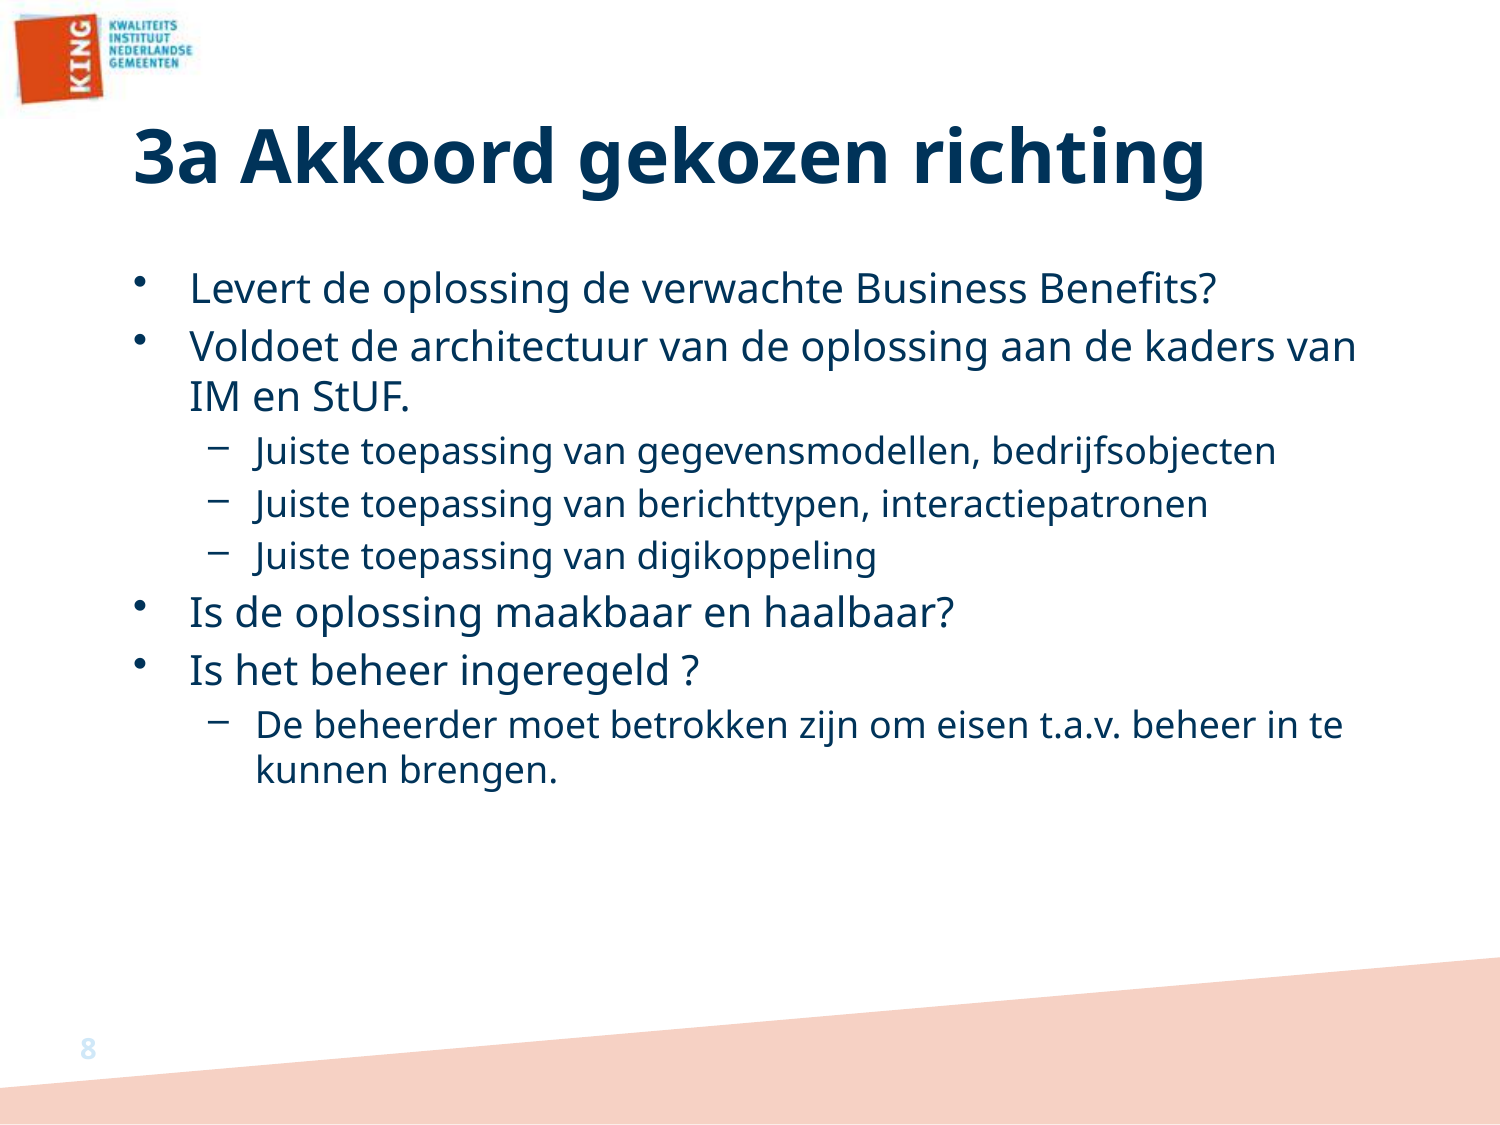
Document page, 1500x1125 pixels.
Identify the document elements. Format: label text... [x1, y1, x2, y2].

title 3a Akkoord gekozen richting [118, 88, 1382, 219]
picture [0, 0, 207, 119]
slide_number 8 [64, 1023, 172, 1071]
list Levert de oplossing de verwachte Business Benefits? Voldoet de architectuur van de oplossing aan de kaders van IM en StUF. Juiste toepassing van gegevensmodellen, bedrijfsobjecten Juiste toepassing van berichttypen, interactiepatronen Juiste toepassing van digikoppeling Is de oplossing maakbaar en haalbaar? Is het beheer ingeregeld ? De beheerder moet betrokken zijn om eisen t.a.v. beheer in te kunnen brengen. [118, 253, 1382, 975]
